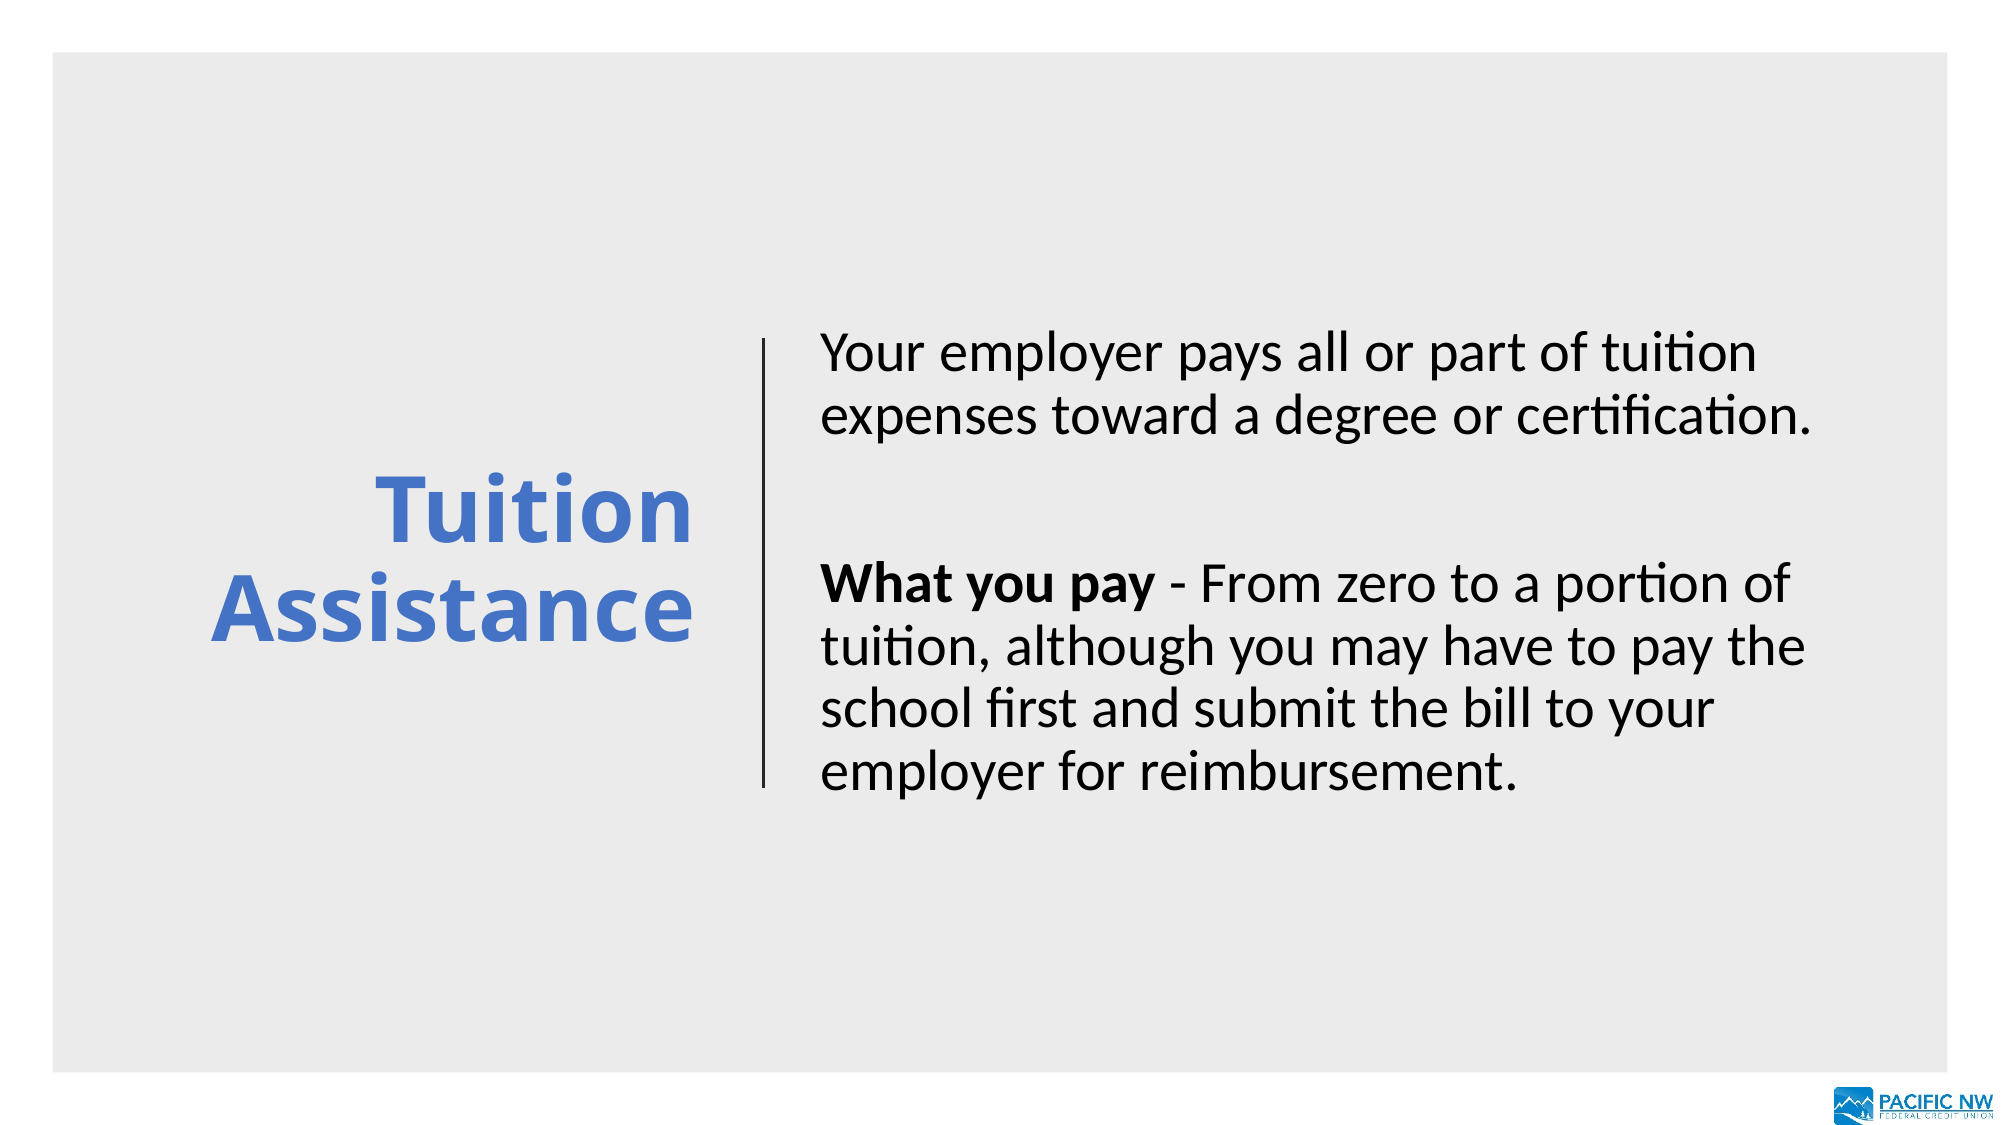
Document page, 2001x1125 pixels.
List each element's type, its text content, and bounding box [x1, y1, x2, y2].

text_box [52, 51, 1948, 1073]
list Your employer pays all or part of tuition expenses toward a degree or certification. What you pay - From zero to a portion of tuition, although you may have to pay the school first and submit the bill to your employer for reimbursement. [805, 158, 1853, 967]
picture [1834, 1087, 1993, 1125]
title Tuition Assistance [137, 158, 711, 967]
